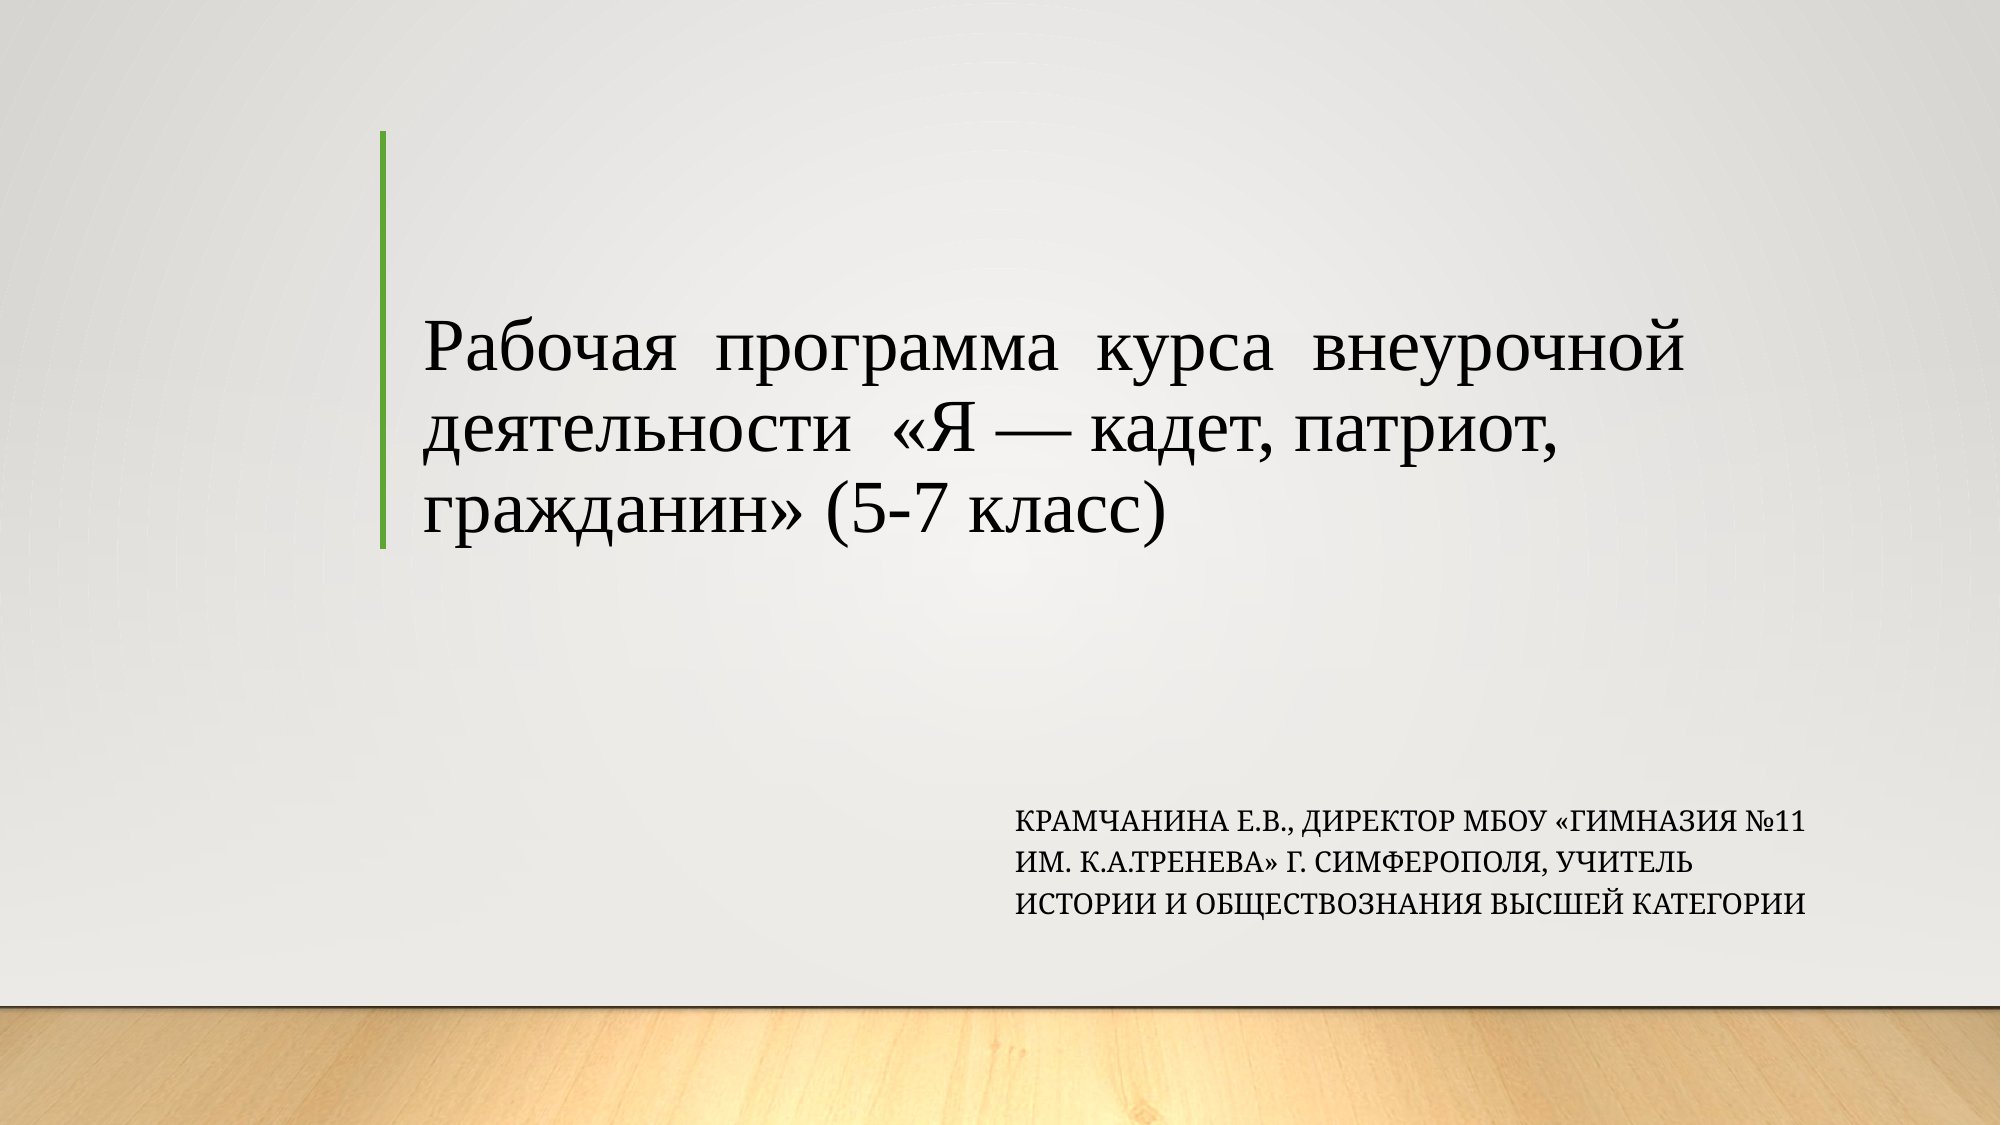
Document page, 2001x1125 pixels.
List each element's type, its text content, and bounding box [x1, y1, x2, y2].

picture [0, 1006, 2000, 1125]
subtitle Крамчанина е.в., директор мбоу «гимназия №11 им. к.а.тренева» г. Симферополя, учитель истории и обществознания высшей категории [999, 780, 1834, 942]
title Рабочая программа курса внеурочной деятельности «Я — кадет, патриот, гражданин» (5-7 класс) [408, 131, 1814, 549]
